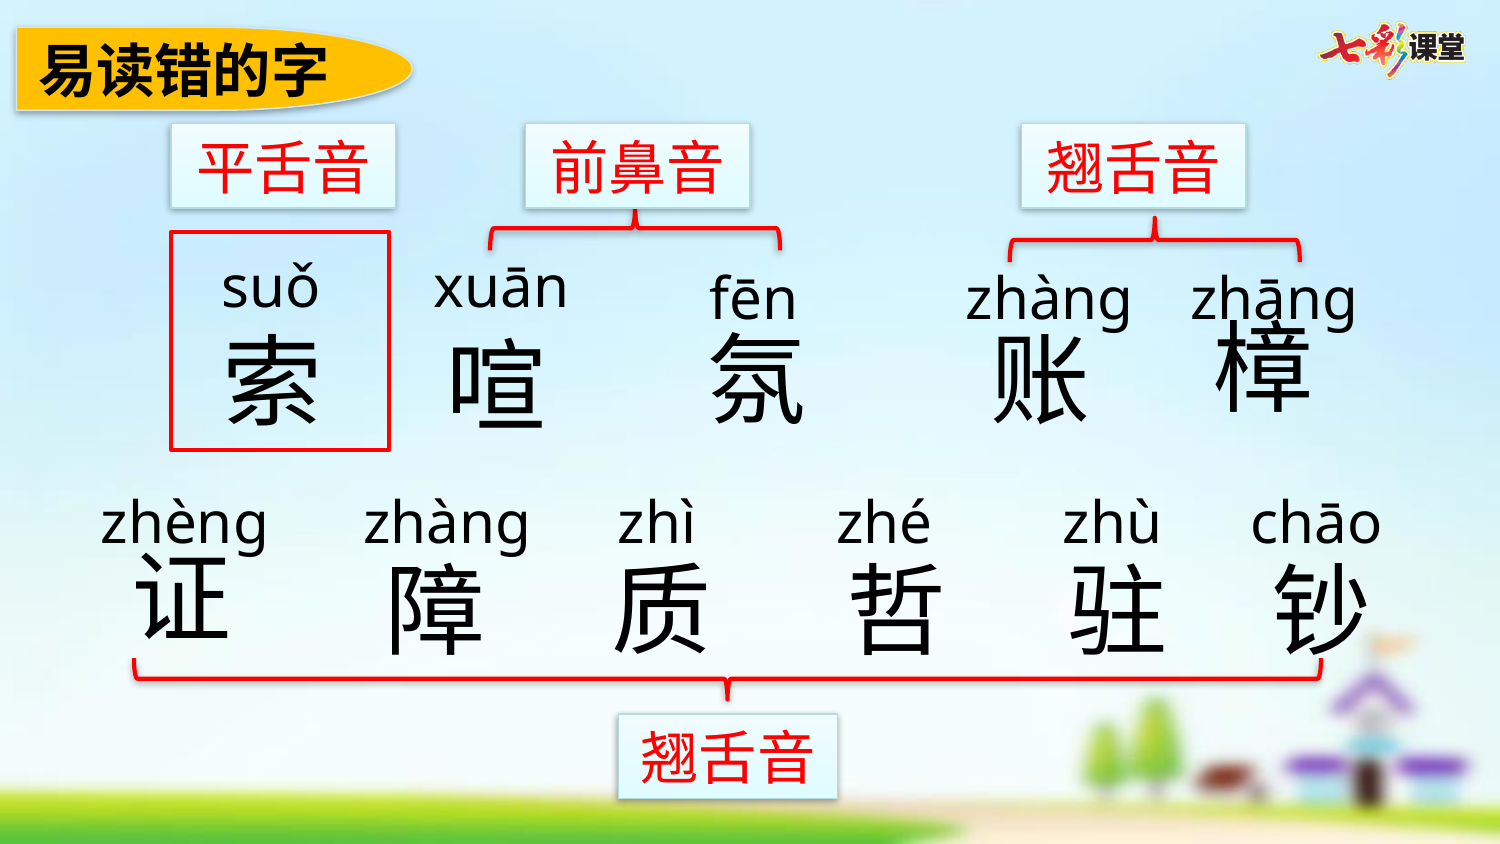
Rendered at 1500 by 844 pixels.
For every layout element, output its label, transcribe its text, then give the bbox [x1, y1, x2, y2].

text_box 证 [116, 527, 246, 662]
text_box zhé [821, 477, 948, 563]
text_box 樟 [1198, 339, 1328, 432]
text_box [486, 216, 784, 251]
text_box 氛 [691, 309, 822, 444]
text_box 哲 [831, 540, 962, 656]
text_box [0, 27, 413, 112]
text_box [130, 658, 1325, 703]
text_box zhènɡ [86, 477, 284, 563]
text_box 账 [975, 309, 1105, 444]
text_box zhànɡ [950, 253, 1149, 339]
text_box chāo [1236, 477, 1398, 563]
text_box 前鼻音 [525, 123, 751, 209]
text_box 钞 [1256, 563, 1387, 675]
text_box 驻 [1052, 563, 1174, 656]
text_box zhù [1048, 477, 1178, 563]
text_box zhànɡ [348, 477, 546, 563]
text_box 翘舌音 [618, 713, 838, 799]
text_box 平舌音 [170, 123, 396, 209]
picture [0, 0, 1500, 844]
text_box 翘舌音 [1021, 123, 1247, 209]
text_box fēn [694, 253, 814, 339]
text_box 障 [371, 563, 501, 656]
text_box xuān [419, 241, 597, 327]
text_box [169, 230, 391, 452]
text_box 质 [596, 538, 727, 656]
text_box zhānɡ [1175, 253, 1373, 339]
text_box 喧 [431, 327, 562, 451]
text_box zhì [603, 477, 712, 563]
text_box [1006, 214, 1303, 263]
